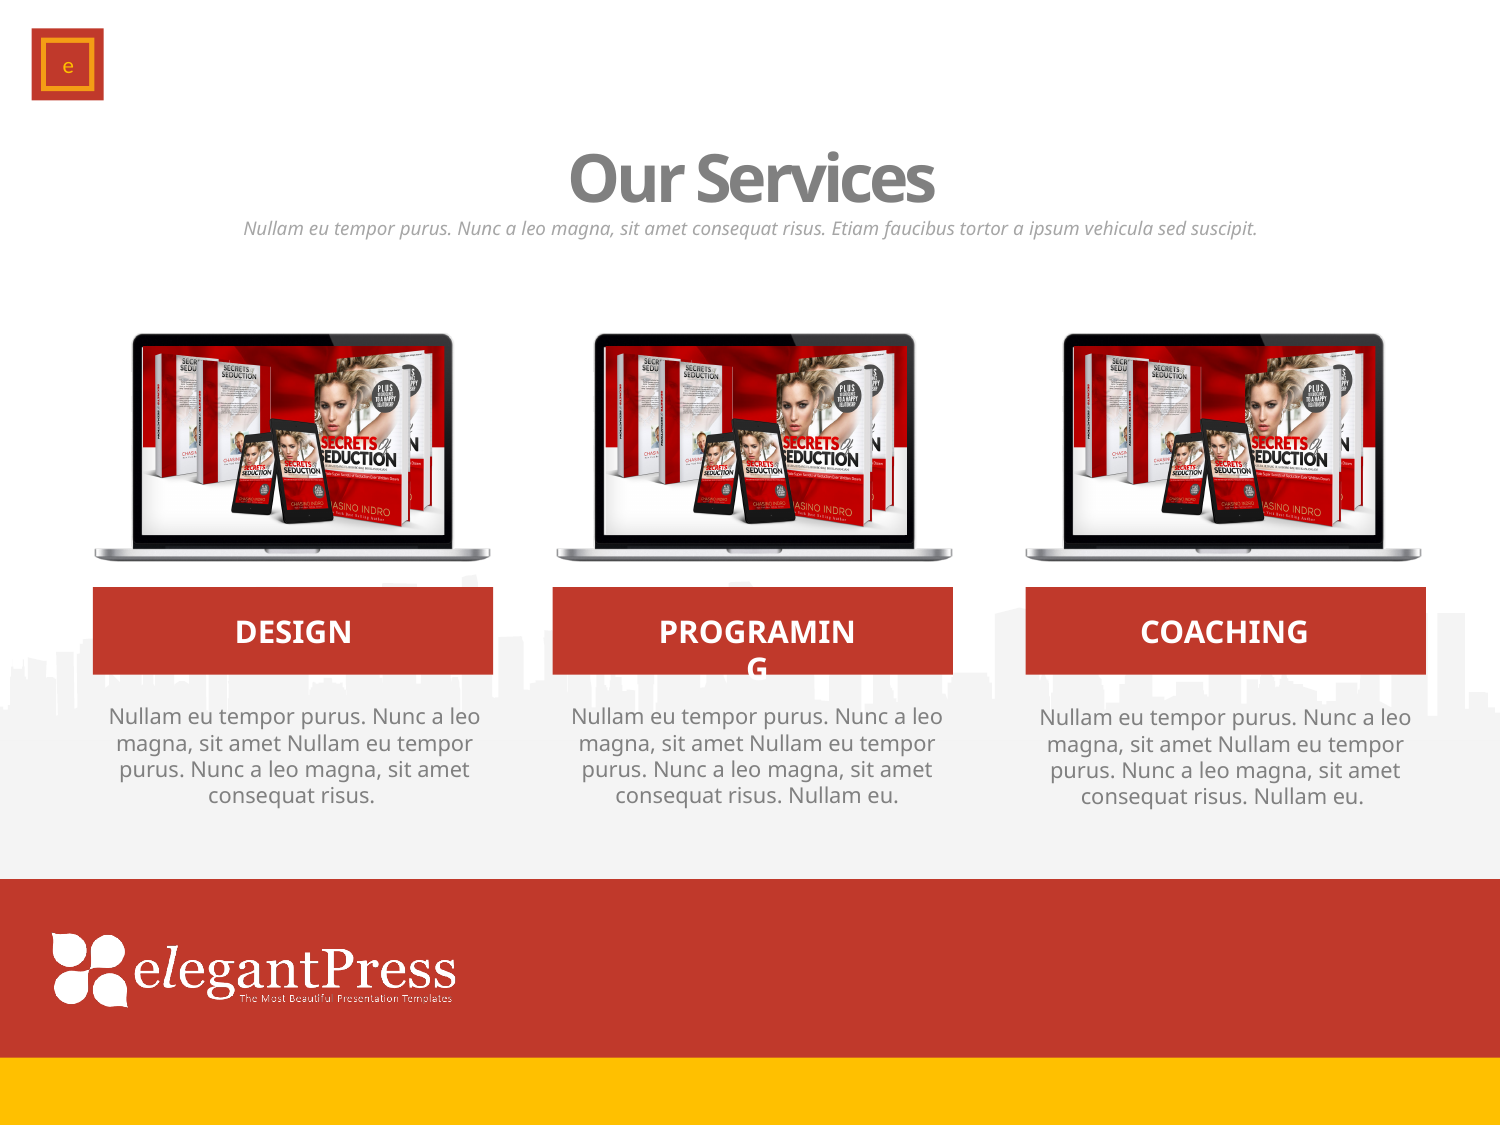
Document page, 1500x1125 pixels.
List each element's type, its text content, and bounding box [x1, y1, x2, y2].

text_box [77, 314, 513, 578]
text_box PROGRAMING [640, 608, 874, 691]
text_box [92, 586, 494, 676]
picture [43, 924, 460, 1018]
text_box Our Services [560, 132, 946, 213]
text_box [539, 314, 975, 578]
text_box [1025, 586, 1427, 676]
text_box Nullam eu tempor purus. Nunc a leo magna, sit amet Nullam eu tempor purus. Nunc a leo magna, sit amet consequat risus. Nullam eu. [1027, 700, 1424, 813]
text_box Nullam eu tempor purus. Nunc a leo magna, sit amet Nullam eu tempor purus. Nunc a leo magna, sit amet consequat risus. Nullam eu. [559, 699, 956, 812]
text_box Nullam eu tempor purus. Nunc a leo magna, sit amet Nullam eu tempor purus. Nunc a leo magna, sit amet consequat risus. [96, 699, 494, 812]
text_box COACHING [1073, 608, 1376, 654]
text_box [1008, 314, 1444, 578]
text_box DESIGN [143, 608, 445, 654]
text_box [551, 586, 954, 676]
text_box Nullam eu tempor purus. Nunc a leo magna, sit amet consequat risus. Etiam faucibus tortor a ipsum vehicula sed suscipit. [92, 213, 1413, 243]
